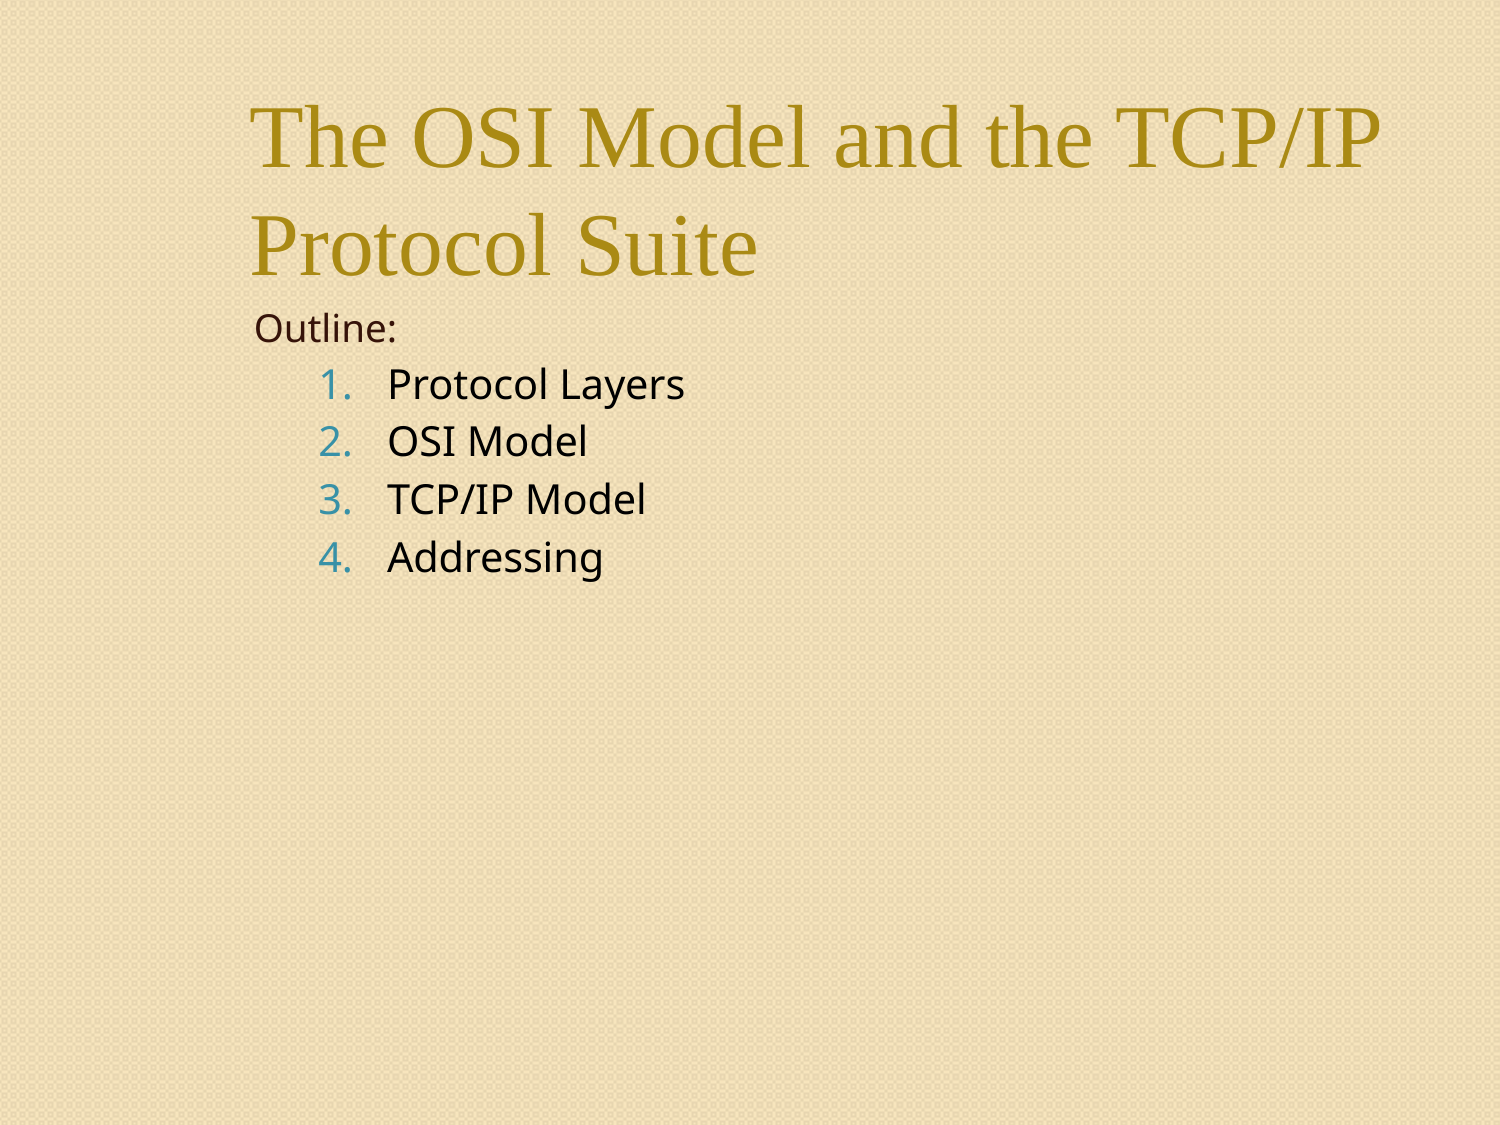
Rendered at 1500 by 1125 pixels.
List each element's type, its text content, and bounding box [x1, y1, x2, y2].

subtitle Outline: Protocol Layers OSI Model TCP/IP Model Addressing [234, 303, 1450, 591]
title The OSI Model and the TCP/IP Protocol Suite [234, 59, 1450, 301]
